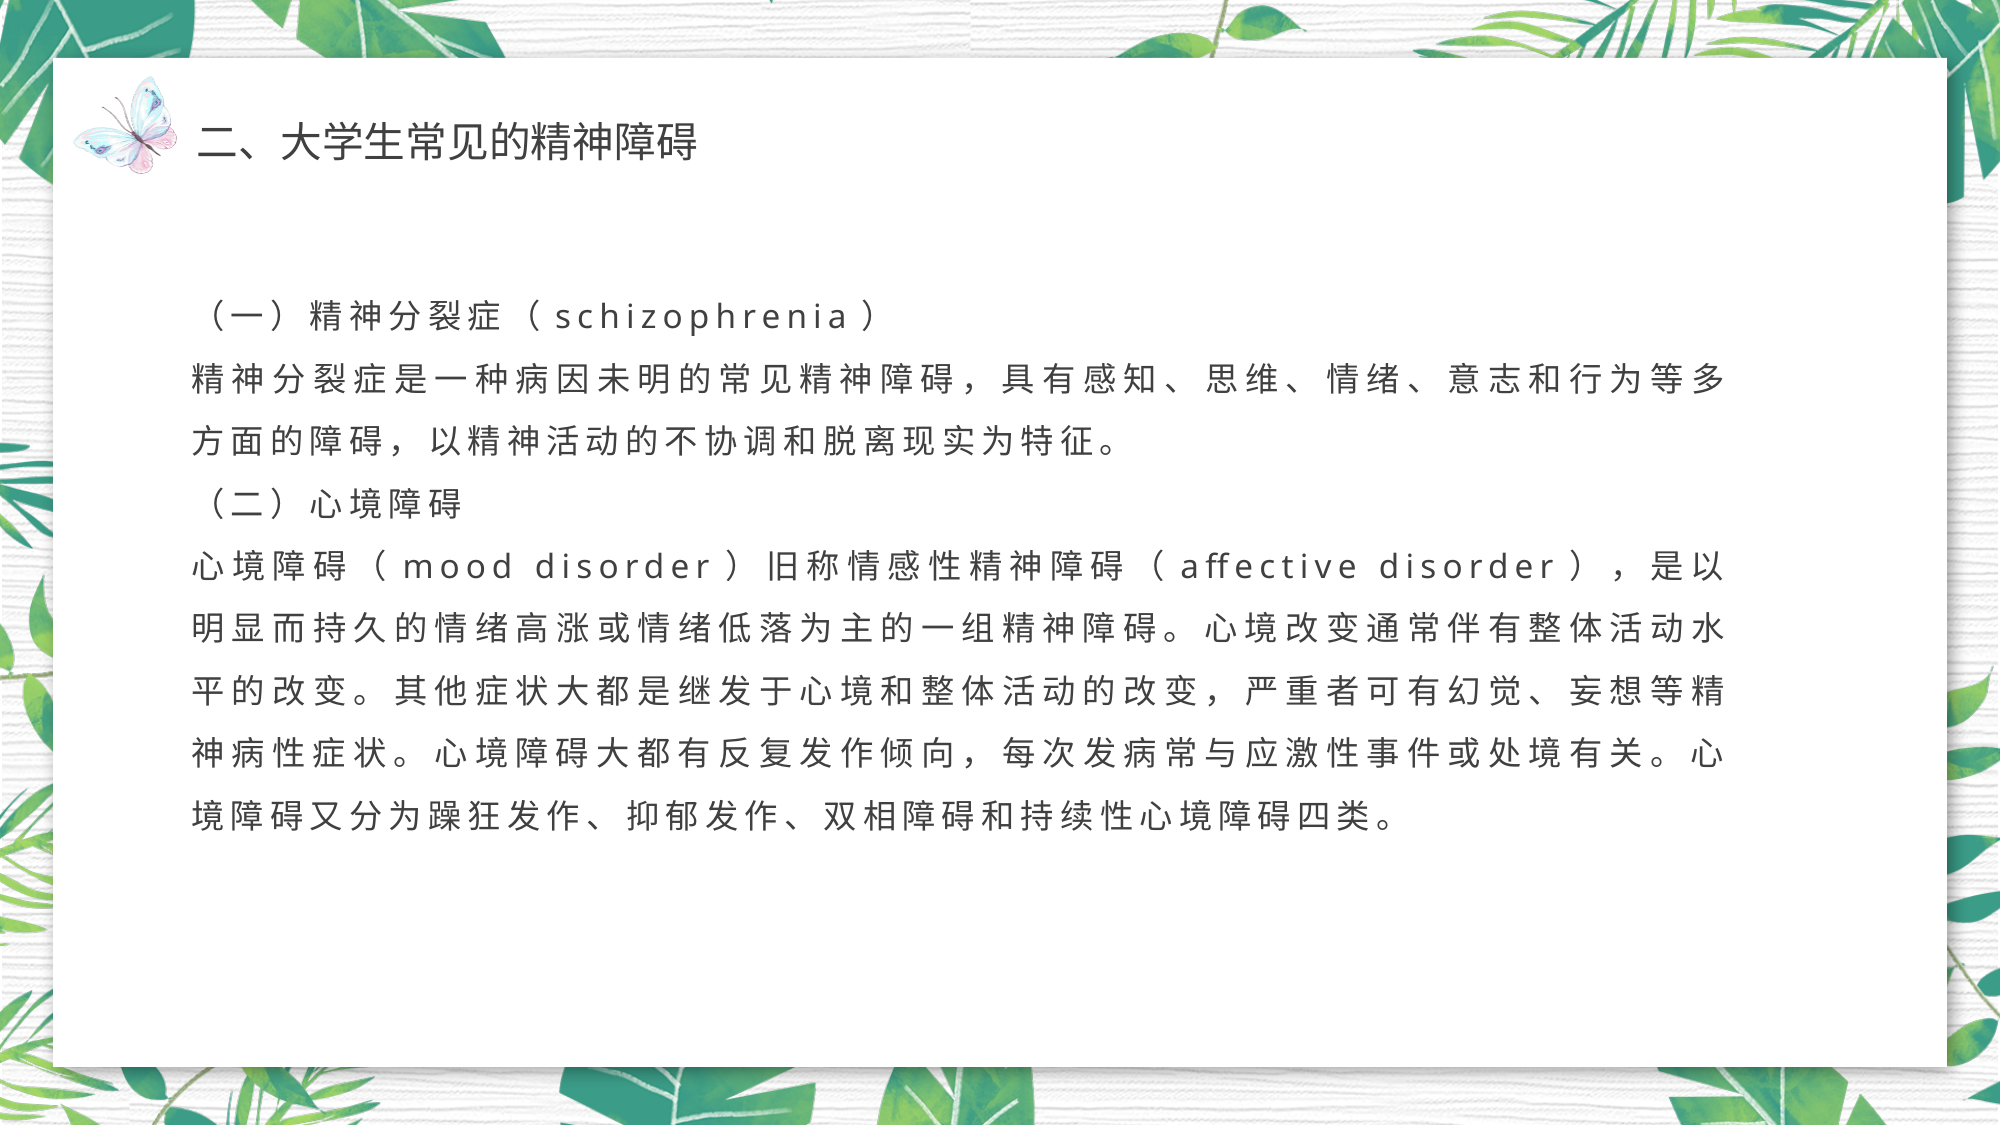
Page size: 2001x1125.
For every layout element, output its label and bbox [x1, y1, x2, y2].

picture [73, 76, 177, 174]
text_box [0, 0, 2000, 1125]
